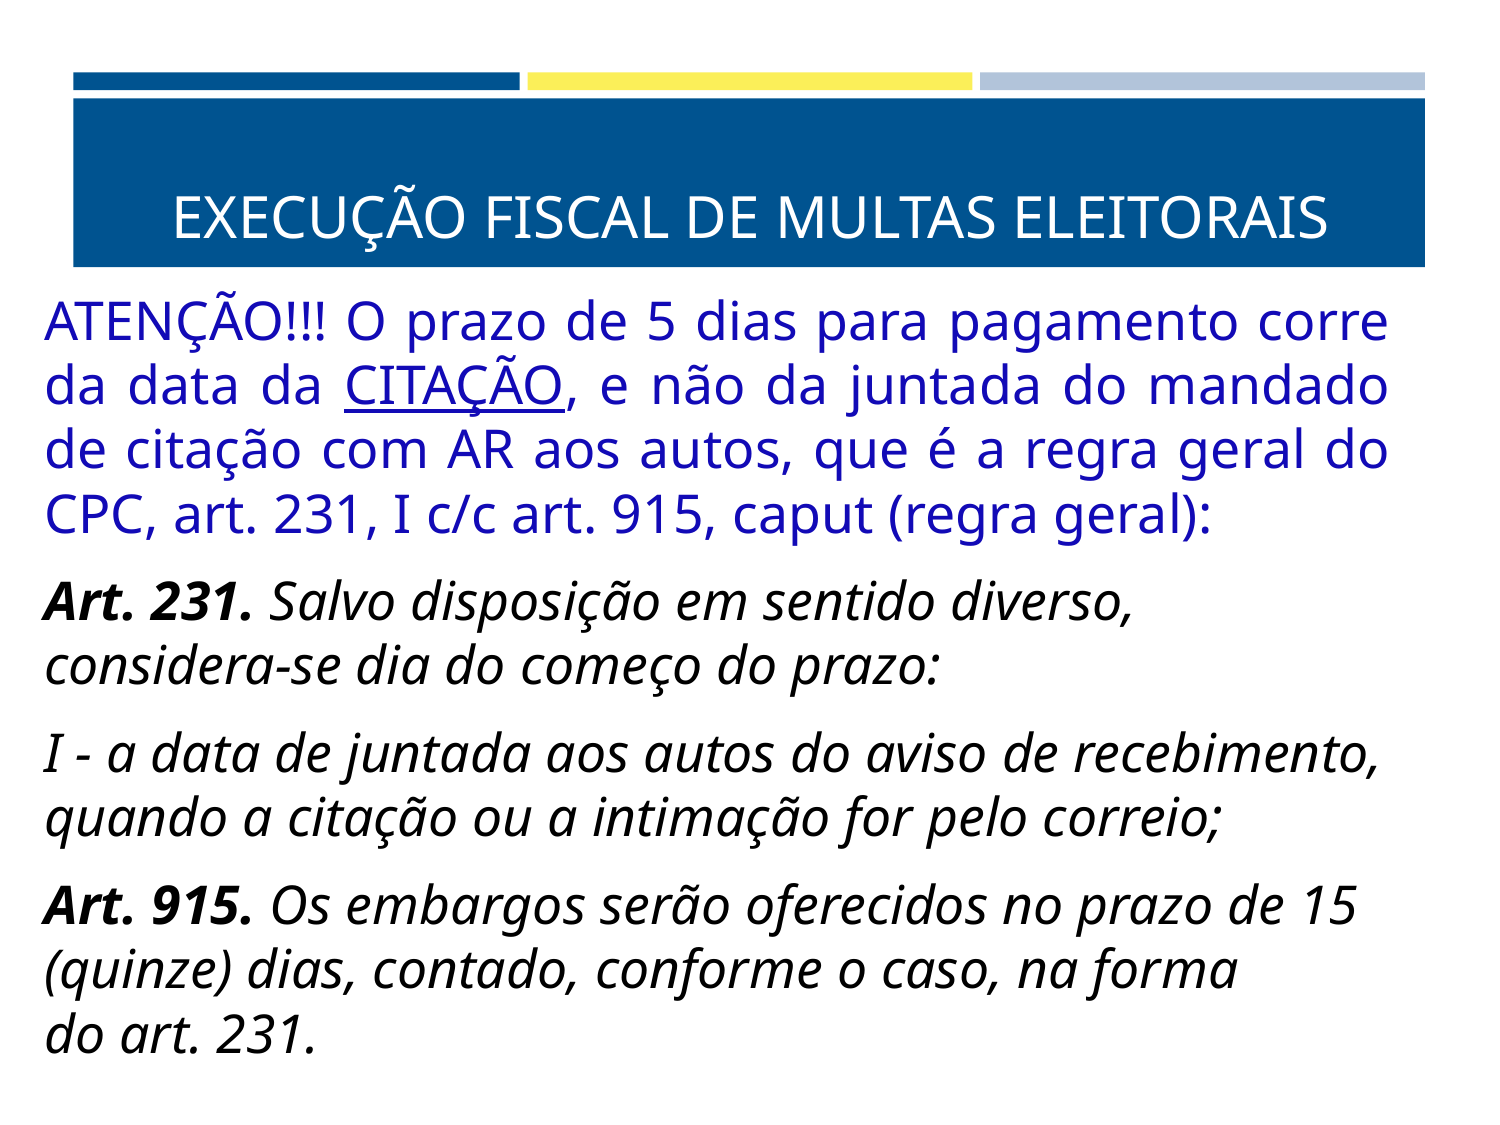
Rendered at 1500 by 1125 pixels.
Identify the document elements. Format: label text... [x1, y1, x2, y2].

title EXECUÇÃO FISCAL DE MULTAS ELEITORAIS [95, 112, 1406, 259]
list ATENÇÃO!!! O prazo de 5 dias para pagamento corre da data da CITAÇÃO, e não da juntada do mandado de citação com AR aos autos, que é a regra geral do CPC, art. 231, I c/c art. 915, caput (regra geral): Art. 231. Salvo disposição em sentido diverso, considera-se dia do começo do prazo: I - a data de juntada aos autos do aviso de recebimento, quando a citação ou a intimação for pelo correio; Art. 915. Os embargos serão oferecidos no prazo de 15 (quinze) dias, contado, conforme o caso, na forma do art. 231. [29, 278, 1406, 1094]
